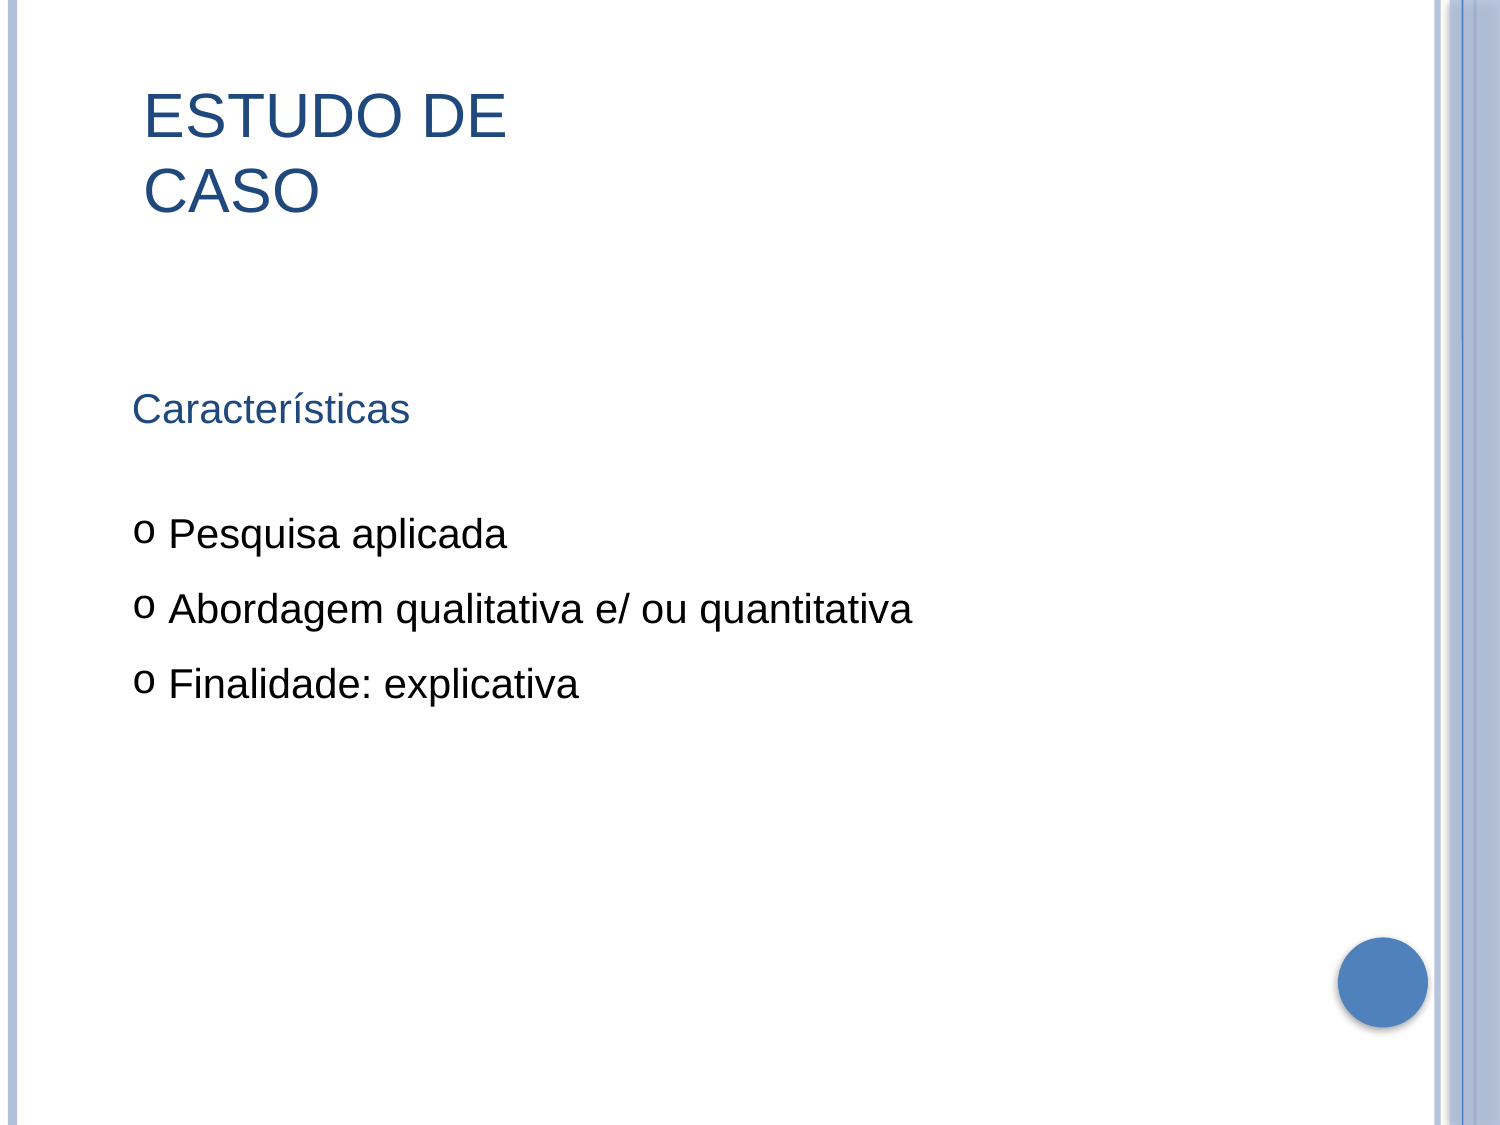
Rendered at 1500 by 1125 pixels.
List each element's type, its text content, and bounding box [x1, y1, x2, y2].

title Estudo De Caso [128, 140, 652, 233]
text_box Características Pesquisa aplicada Abordagem qualitativa e/ ou quantitativa Finalidade: explicativa [117, 374, 973, 790]
